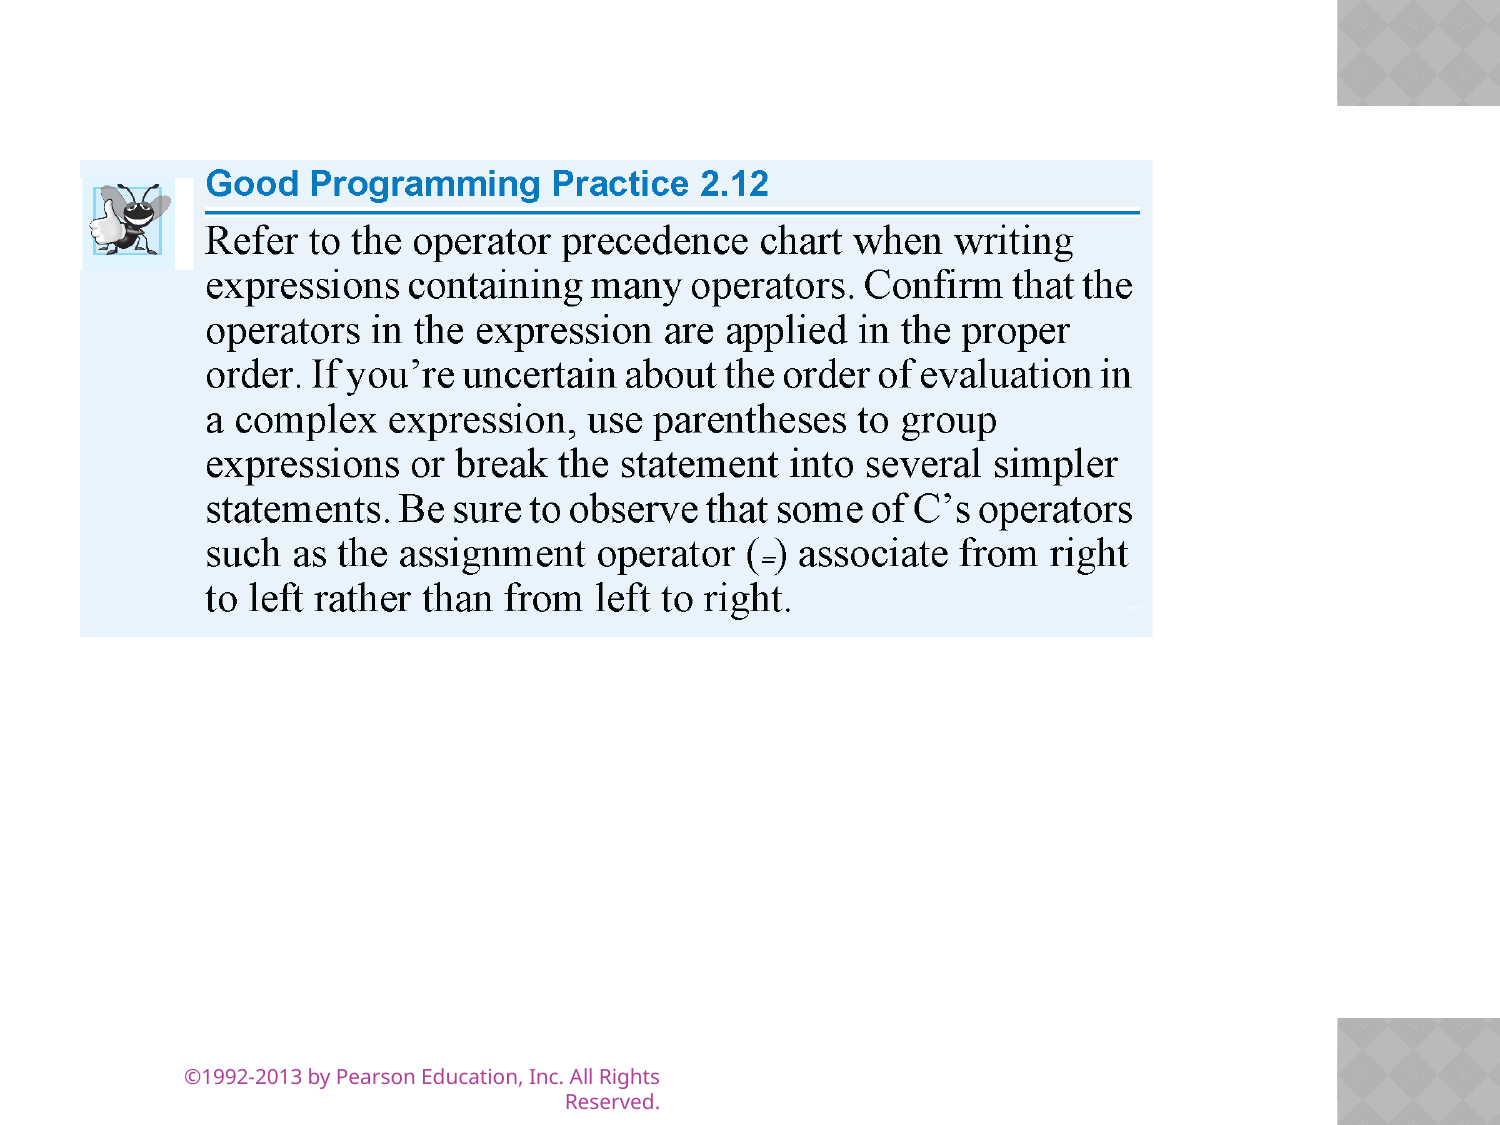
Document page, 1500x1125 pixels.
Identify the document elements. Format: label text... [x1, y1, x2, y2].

picture [0, 106, 1500, 1019]
footer ©1992-2013 by Pearson Education, Inc. All Rights Reserved. [75, 1075, 675, 1114]
